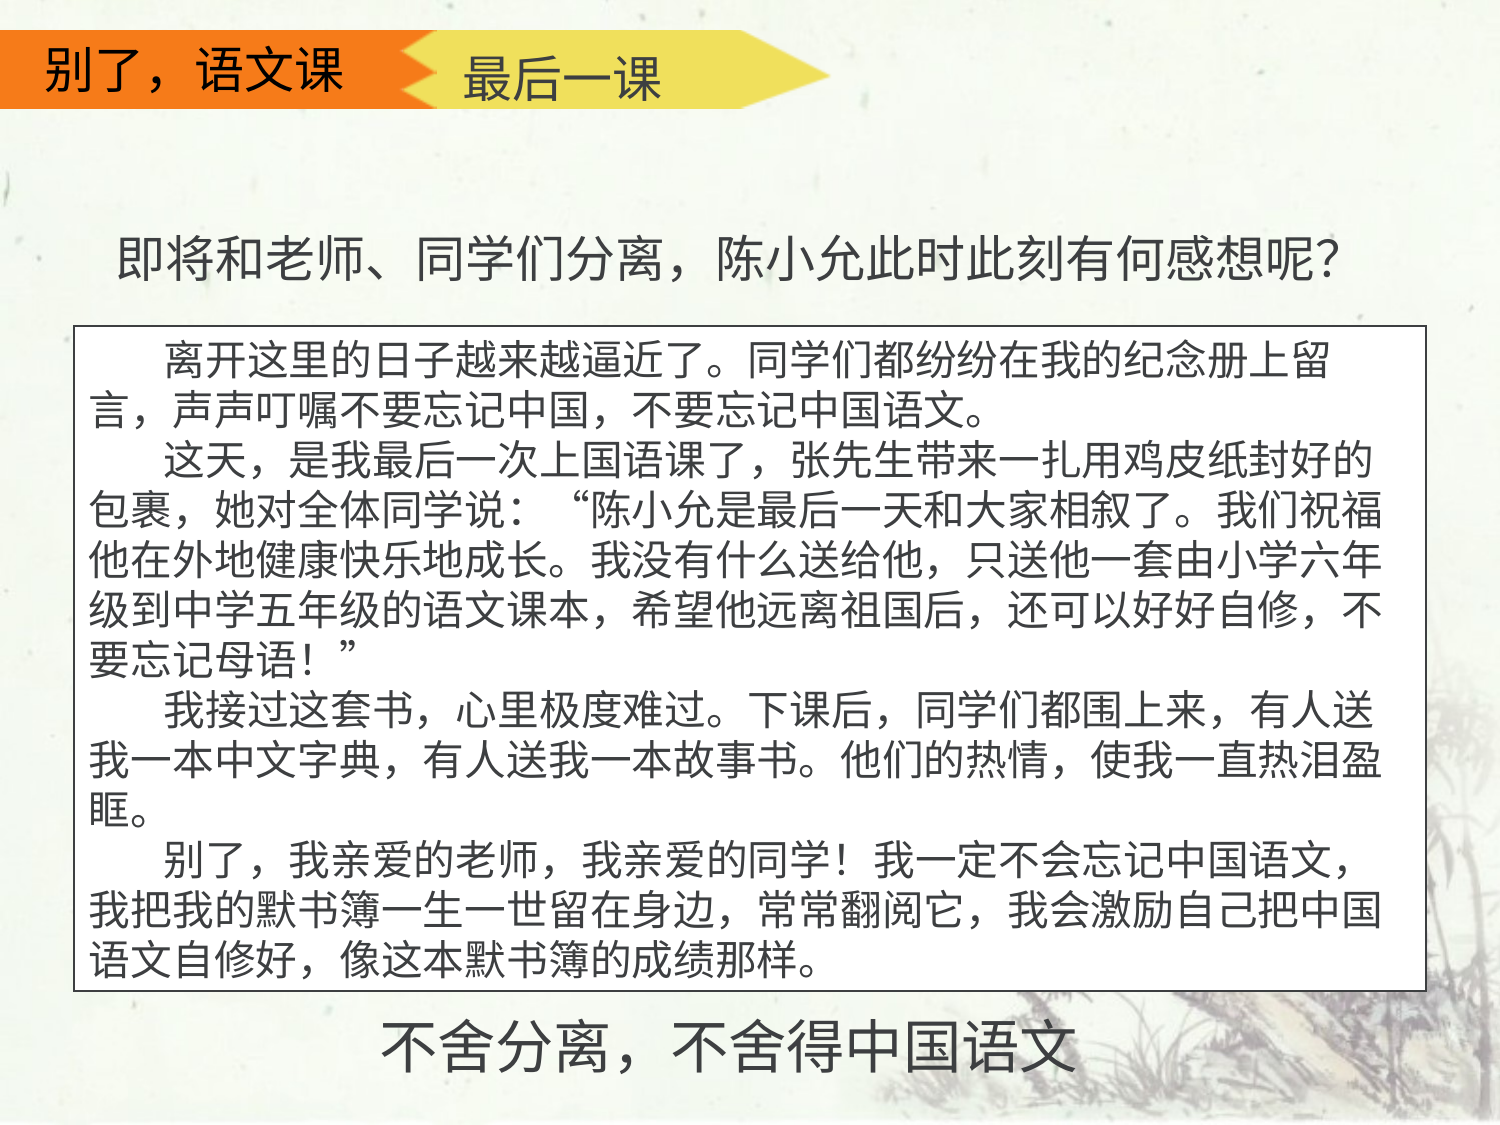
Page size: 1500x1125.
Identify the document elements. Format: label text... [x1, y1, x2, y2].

text_box 不舍分离，不舍得中国语文 [364, 1002, 1094, 1088]
picture [0, 0, 1500, 1125]
text_box 最后一课 [447, 22, 773, 30]
text_box 即将和老师、同学们分离，陈小允此时此刻有何感想呢？ [100, 219, 1381, 295]
text_box 最后一课 [447, 109, 773, 115]
text_box 离开这里的日子越来越逼近了。同学们都纷纷在我的纪念册上留言，声声叮嘱不要忘记中国，不要忘记中国语文。 这天，是我最后一次上国语课了，张先生带来一扎用鸡皮纸封好的包裹，她对全体同学说：“陈小允是最后一天和大家相叙了。我们祝福他在外地健康快乐地成长。我没有什么送给他，只送他一套由小学六年级到中学五年级的语文课本，希望他远离祖国后，还可以好好自修，不要忘记母语！” 我接过这套书，心里极度难过。下课后，同学们都围上来，有人送我一本中文字典，有人送我一本故事书。他们的热情，使我一直热泪盈眶。 别了，我亲爱的老师，我亲爱的同学！我一定不会忘记中国语文，我把我的默书簿一生一世留在身边，常常翻阅它，我会激励自己把中国语文自修好，像这本默书簿的成绩那样。 [73, 325, 1427, 992]
